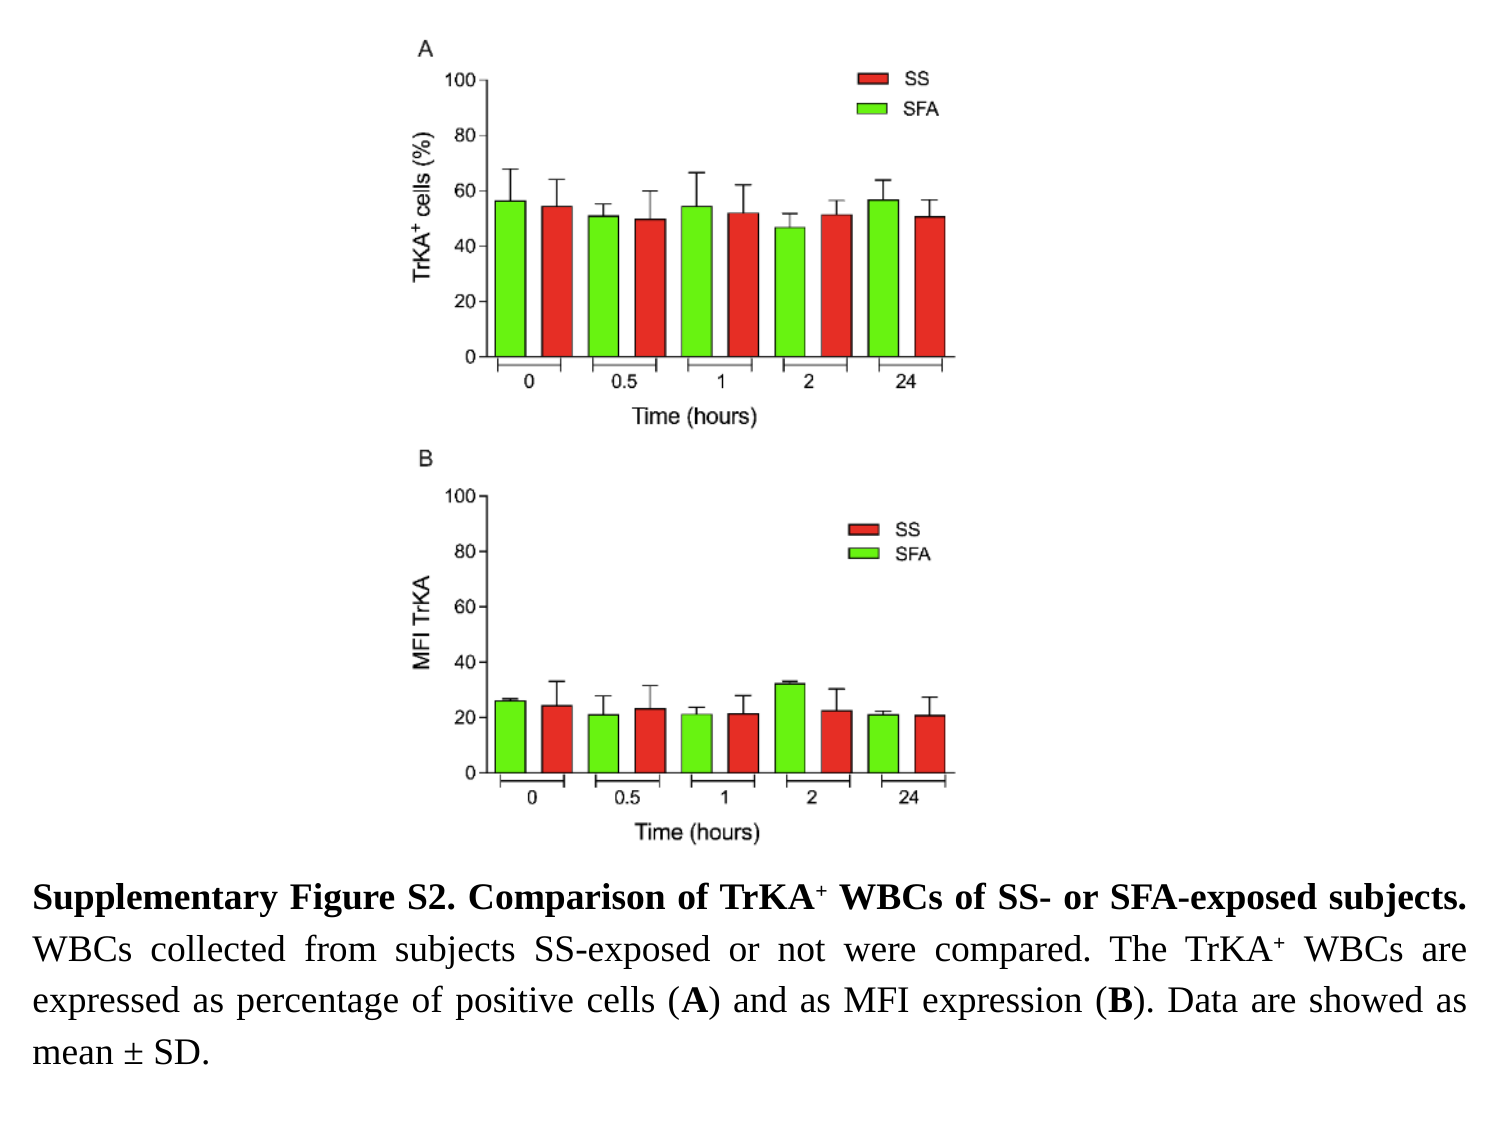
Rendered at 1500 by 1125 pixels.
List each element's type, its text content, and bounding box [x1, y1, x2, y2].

picture [383, 26, 975, 870]
text_box Supplementary Figure S2. Comparison of TrKA+ WBCs of SS- or SFA-exposed subjects. WBCs collected from subjects SS-exposed or not were compared. The TrKA+ WBCs are expressed as percentage of positive cells (A) and as MFI expression (B). Data are showed as mean ± SD. [17, 857, 1483, 1080]
